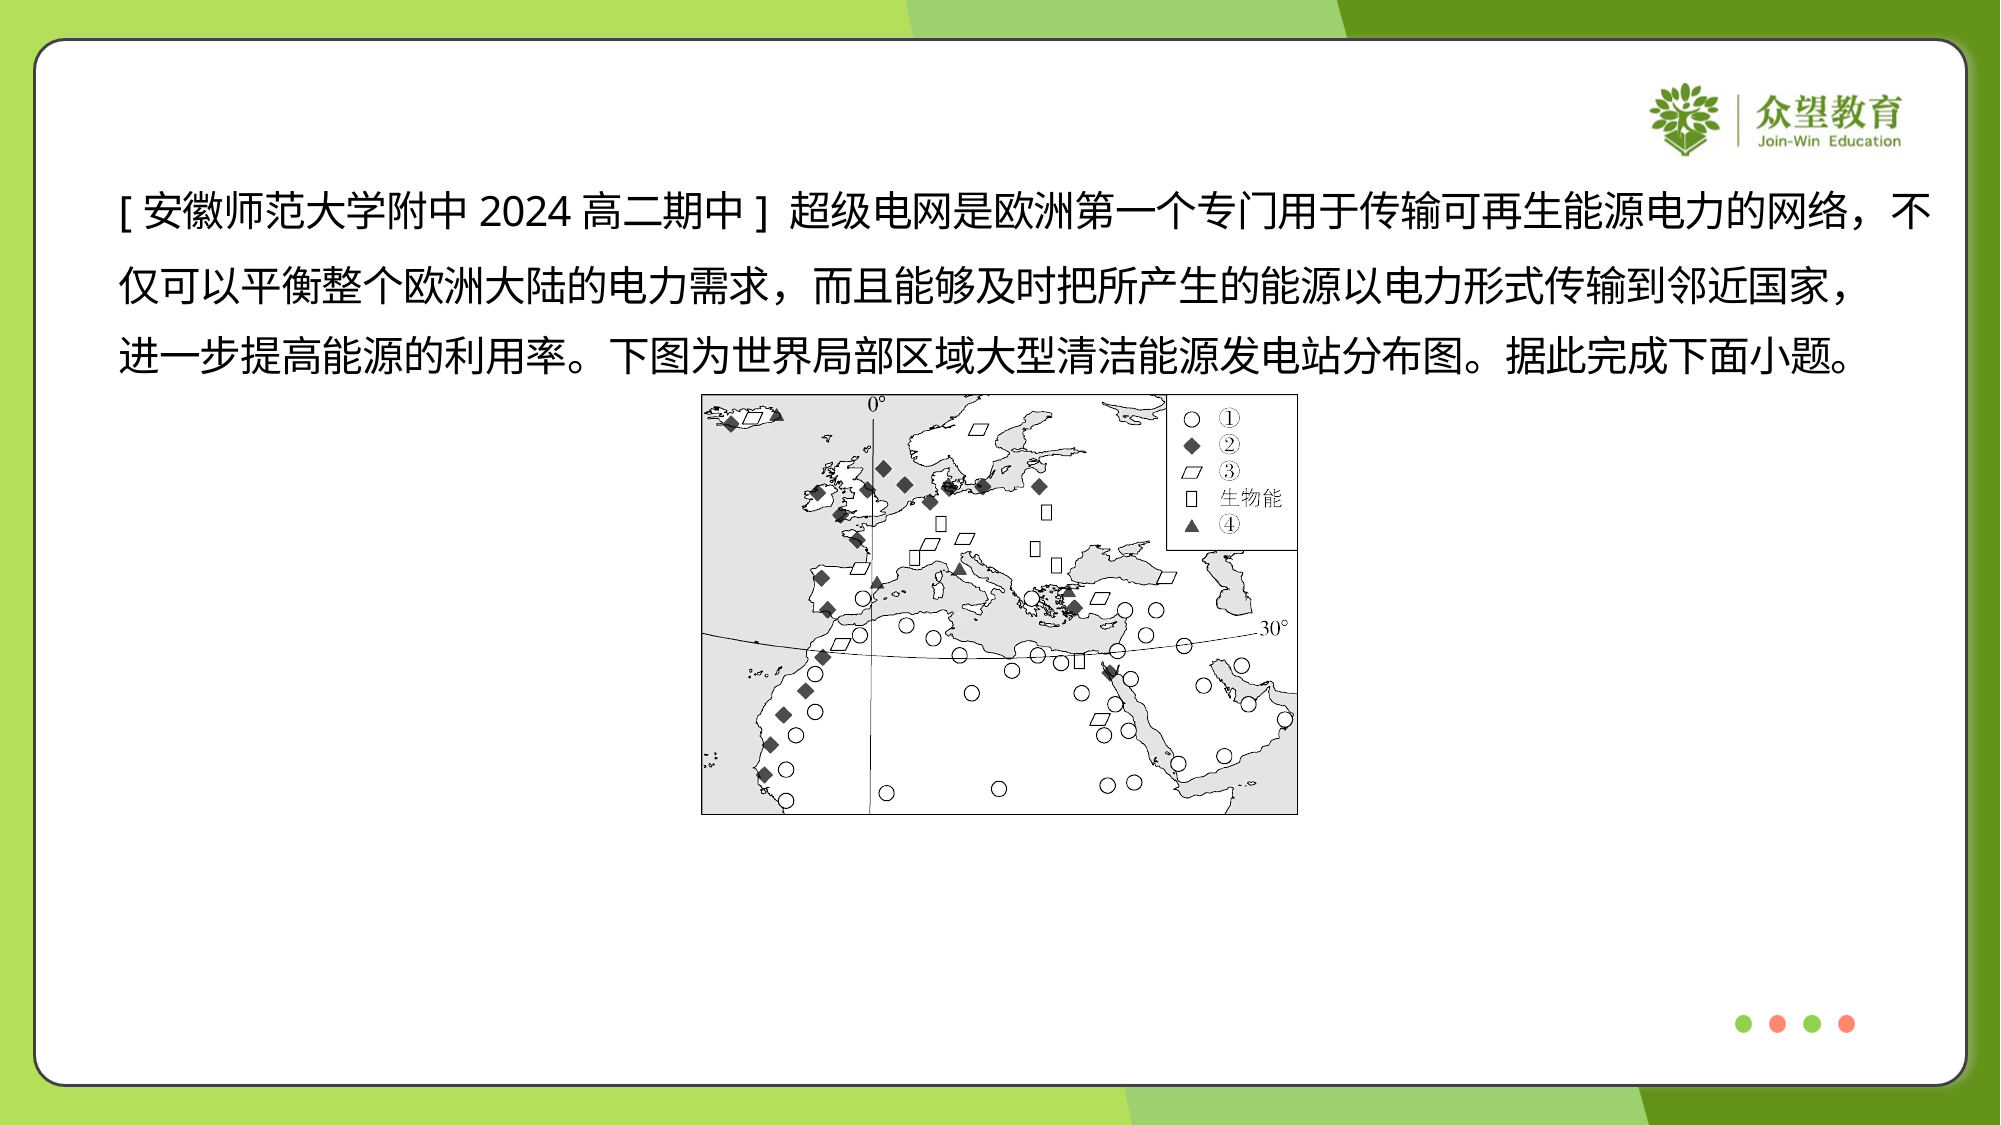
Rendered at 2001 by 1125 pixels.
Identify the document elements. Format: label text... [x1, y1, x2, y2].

picture [0, 0, 2000, 1125]
text_box [安徽师范大学附中2024高二期中] 超级电网是欧洲第一个专门用于传输可再生能源电力的网络，不 仅可以平衡整个欧洲大陆的电力需求，而且能够及时把所产生的能源以电力形式传输到邻近国家， 进一步提高能源的利用率。下图为世界局部区域大型清洁能源发电站分布图。据此完成下面小题。 [118, 159, 1883, 373]
